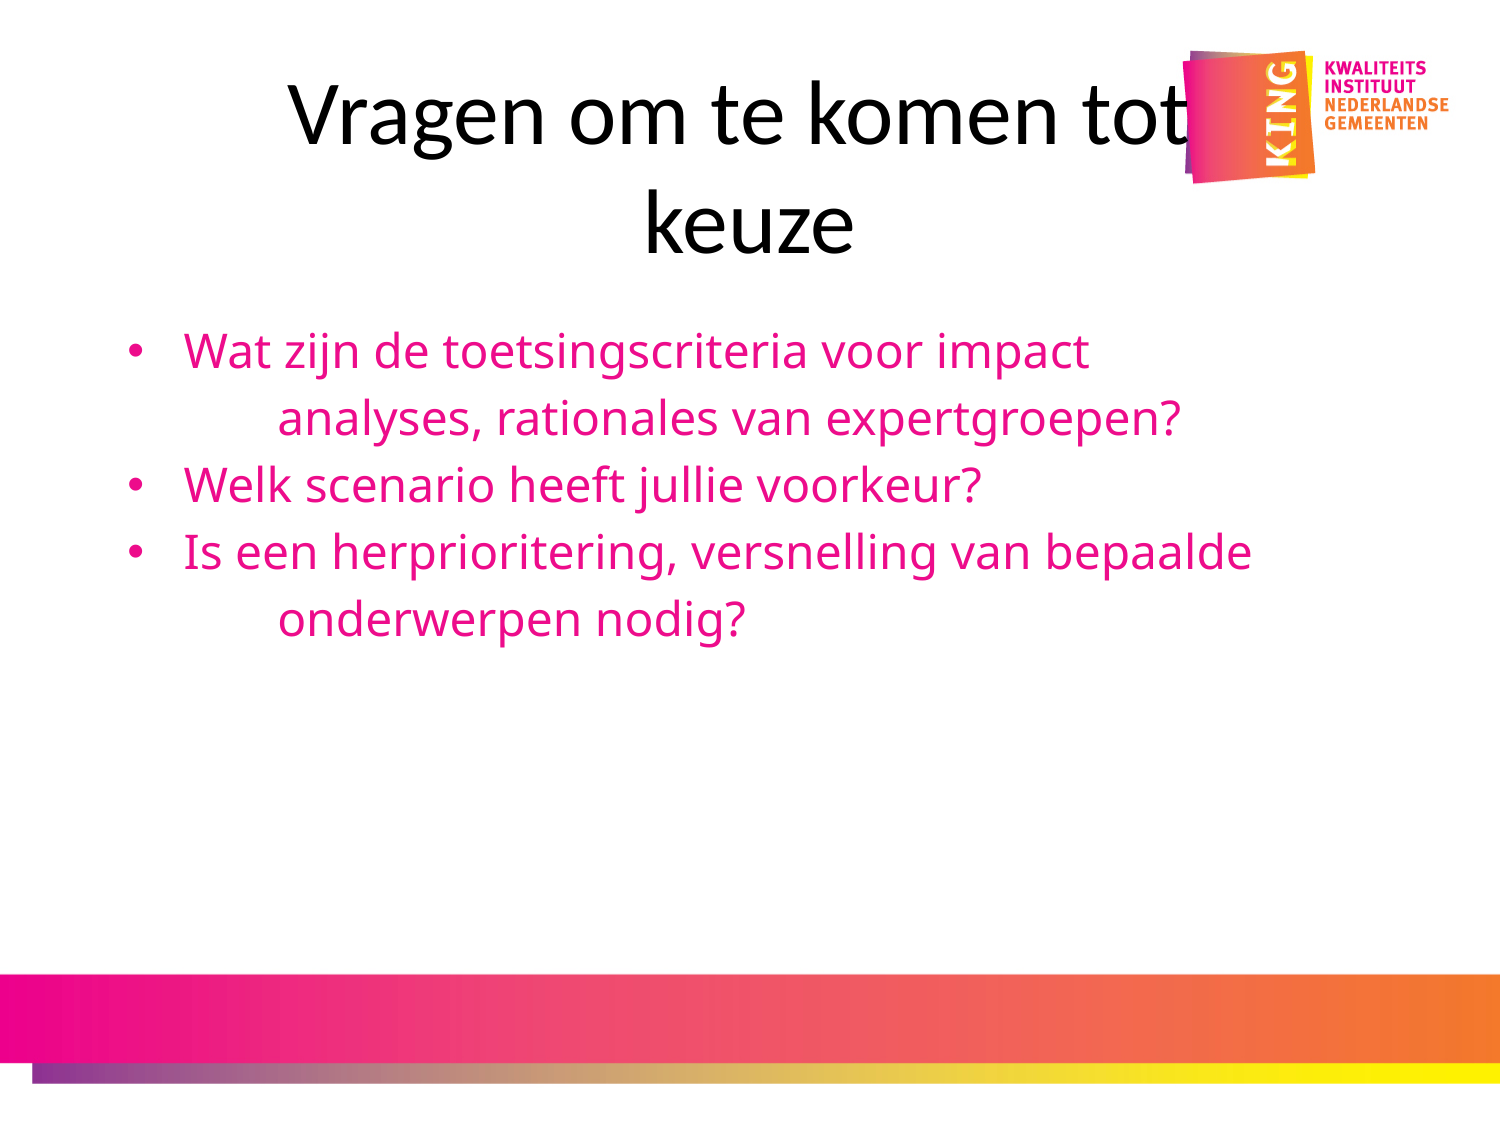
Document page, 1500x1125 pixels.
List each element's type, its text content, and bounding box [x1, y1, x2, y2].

list Wat zijn de toetsingscriteria voor impact analyses, rationales van expertgroepen? Welk scenario heeft jullie voorkeur? Is een herprioritering, versnelling van bepaalde onderwerpen nodig? [112, 246, 1500, 989]
picture [0, 0, 1500, 1125]
title Vragen om te komen tot keuze [75, 45, 1425, 233]
